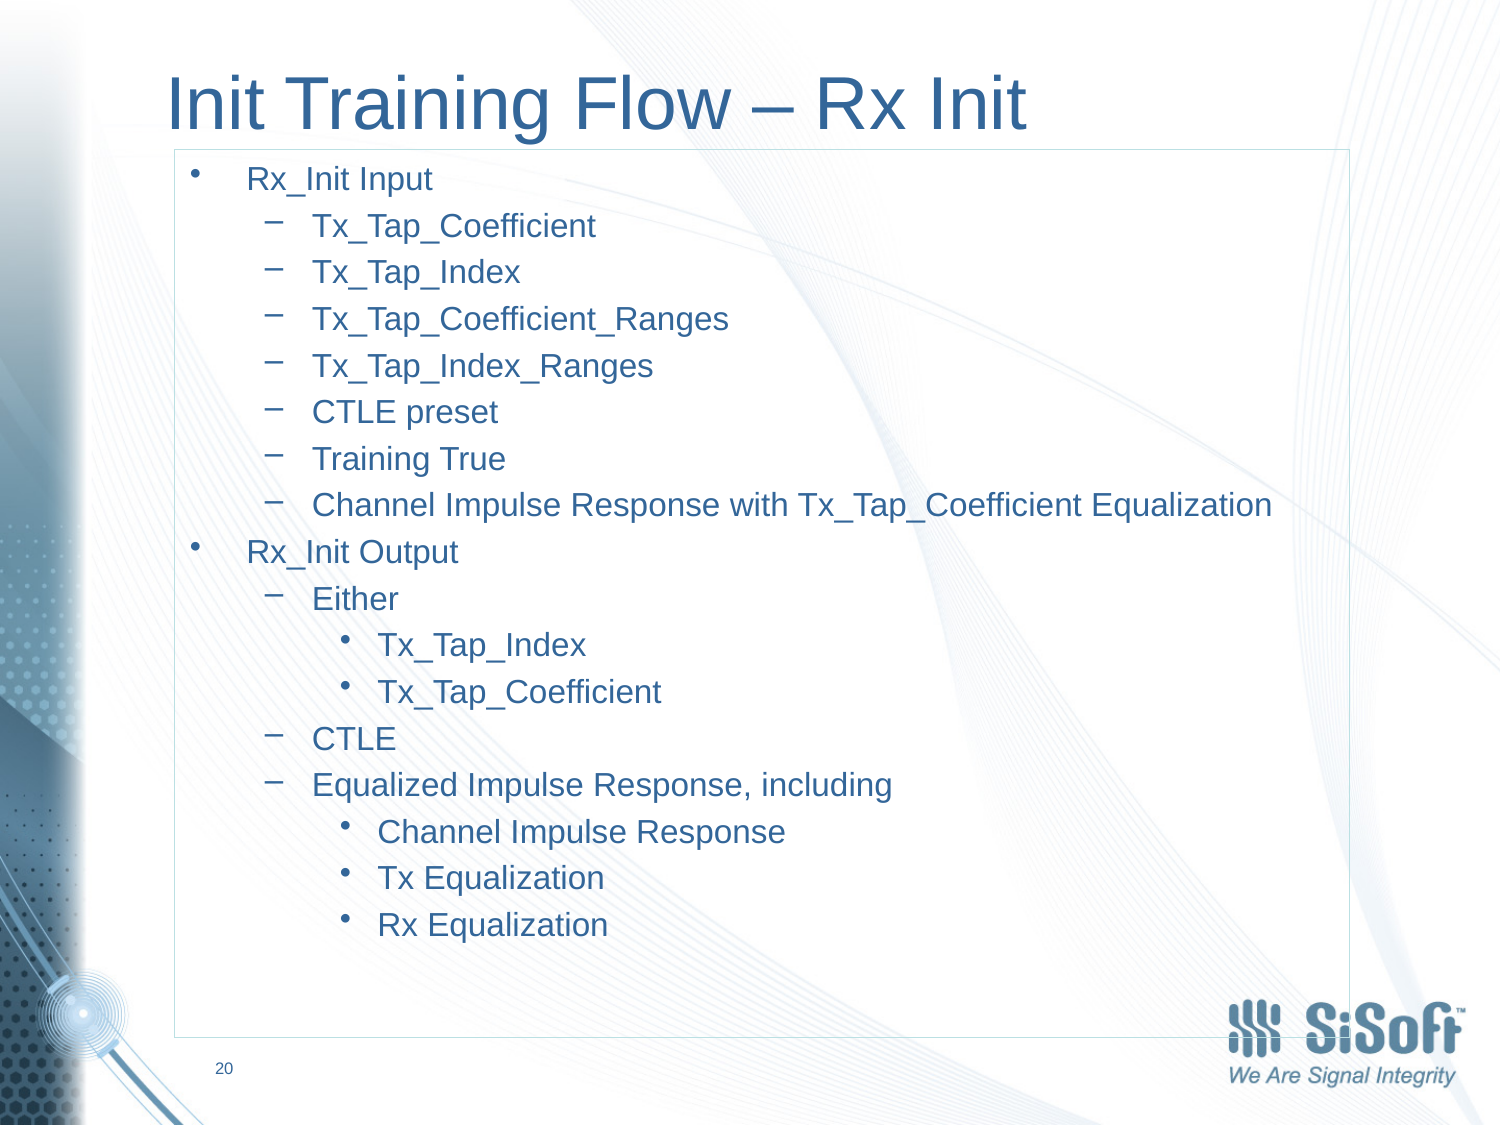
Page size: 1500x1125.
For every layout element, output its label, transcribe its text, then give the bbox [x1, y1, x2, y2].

footer 20 [200, 1050, 975, 1104]
list Rx_Init Input Tx_Tap_Coefficient Tx_Tap_Index Tx_Tap_Coefficient_Ranges Tx_Tap_Index_Ranges CTLE preset Training True Channel Impulse Response with Tx_Tap_Coefficient Equalization Rx_Init Output Either Tx_Tap_Index Tx_Tap_Coefficient CTLE Equalized Impulse Response, including Channel Impulse Response Tx Equalization Rx Equalization [174, 149, 1350, 1038]
picture [0, 0, 1500, 1125]
title Init Training Flow – Rx Init [150, 24, 1300, 175]
